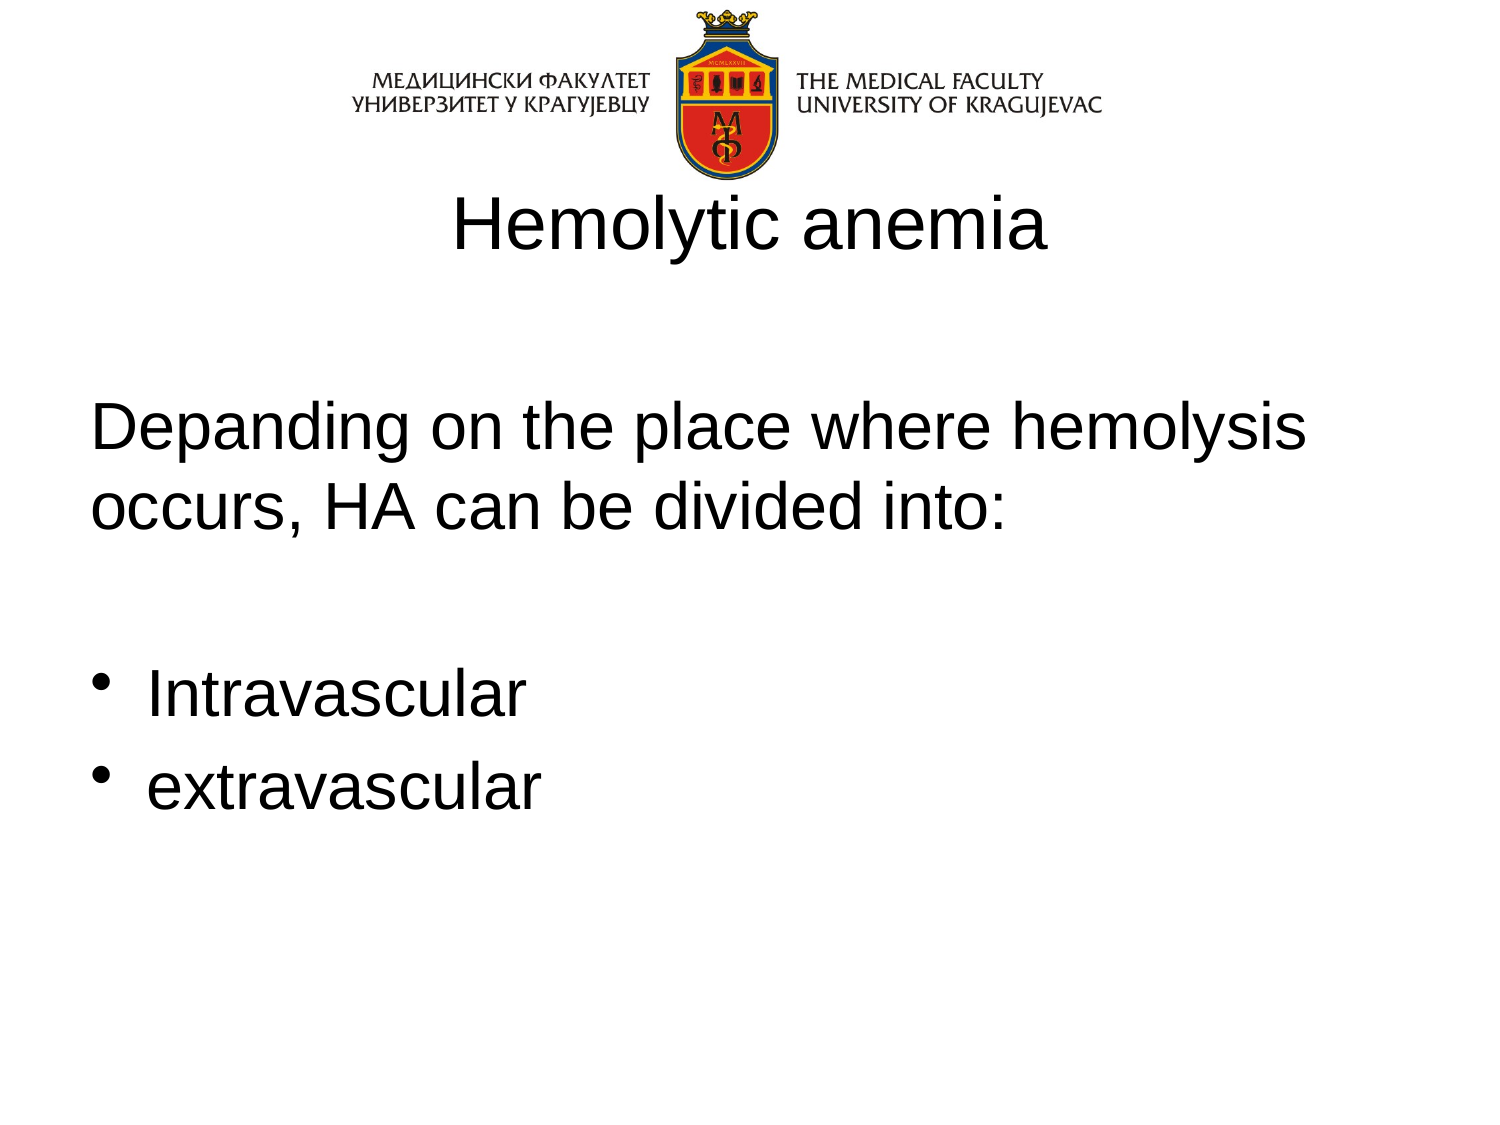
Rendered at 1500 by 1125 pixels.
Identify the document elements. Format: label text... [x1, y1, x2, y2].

title Hemolytic anemia [75, 172, 1425, 266]
list Depanding on the place where hemolysis occurs, HA can be divided into: Intravascular extravascular [75, 375, 1425, 1118]
picture [328, 0, 1125, 172]
